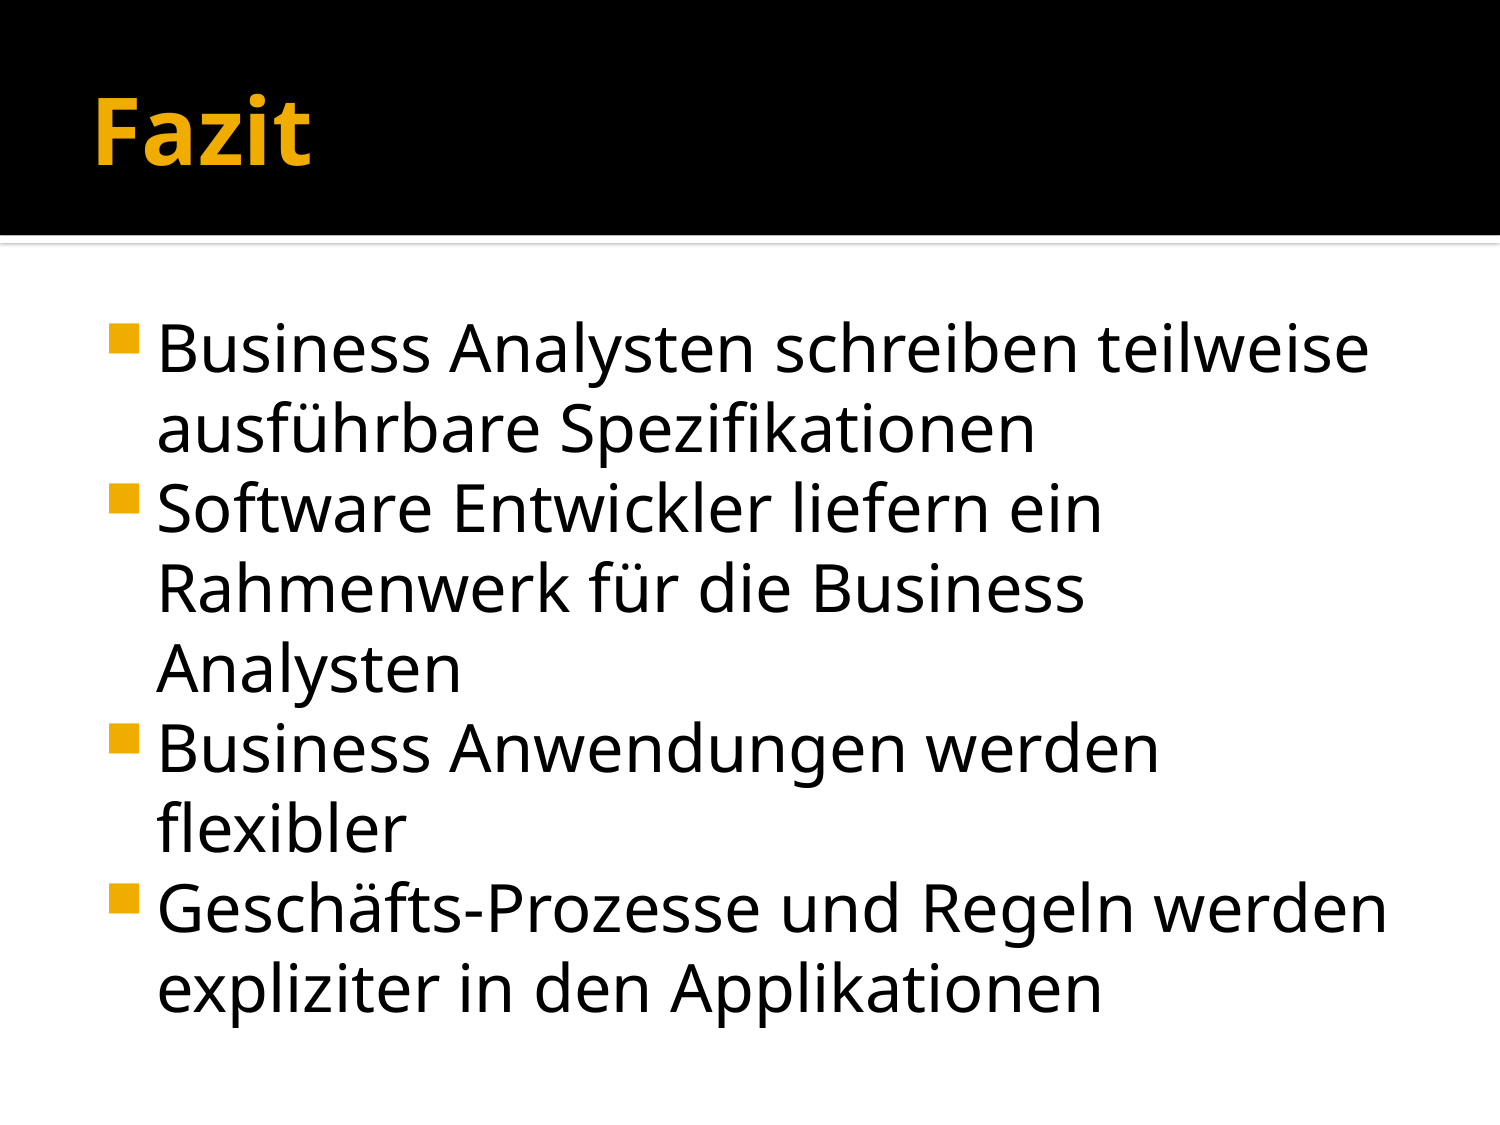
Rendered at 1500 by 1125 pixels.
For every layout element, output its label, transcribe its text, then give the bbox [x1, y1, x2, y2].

title Fazit [75, 25, 1425, 231]
list Business Analysten schreiben teilweise ausführbare Spezifikationen Software Entwickler liefern ein Rahmenwerk für die Business Analysten Business Anwendungen werden flexibler Geschäfts-Prozesse und Regeln werden expliziter in den Applikationen [75, 291, 1425, 1050]
